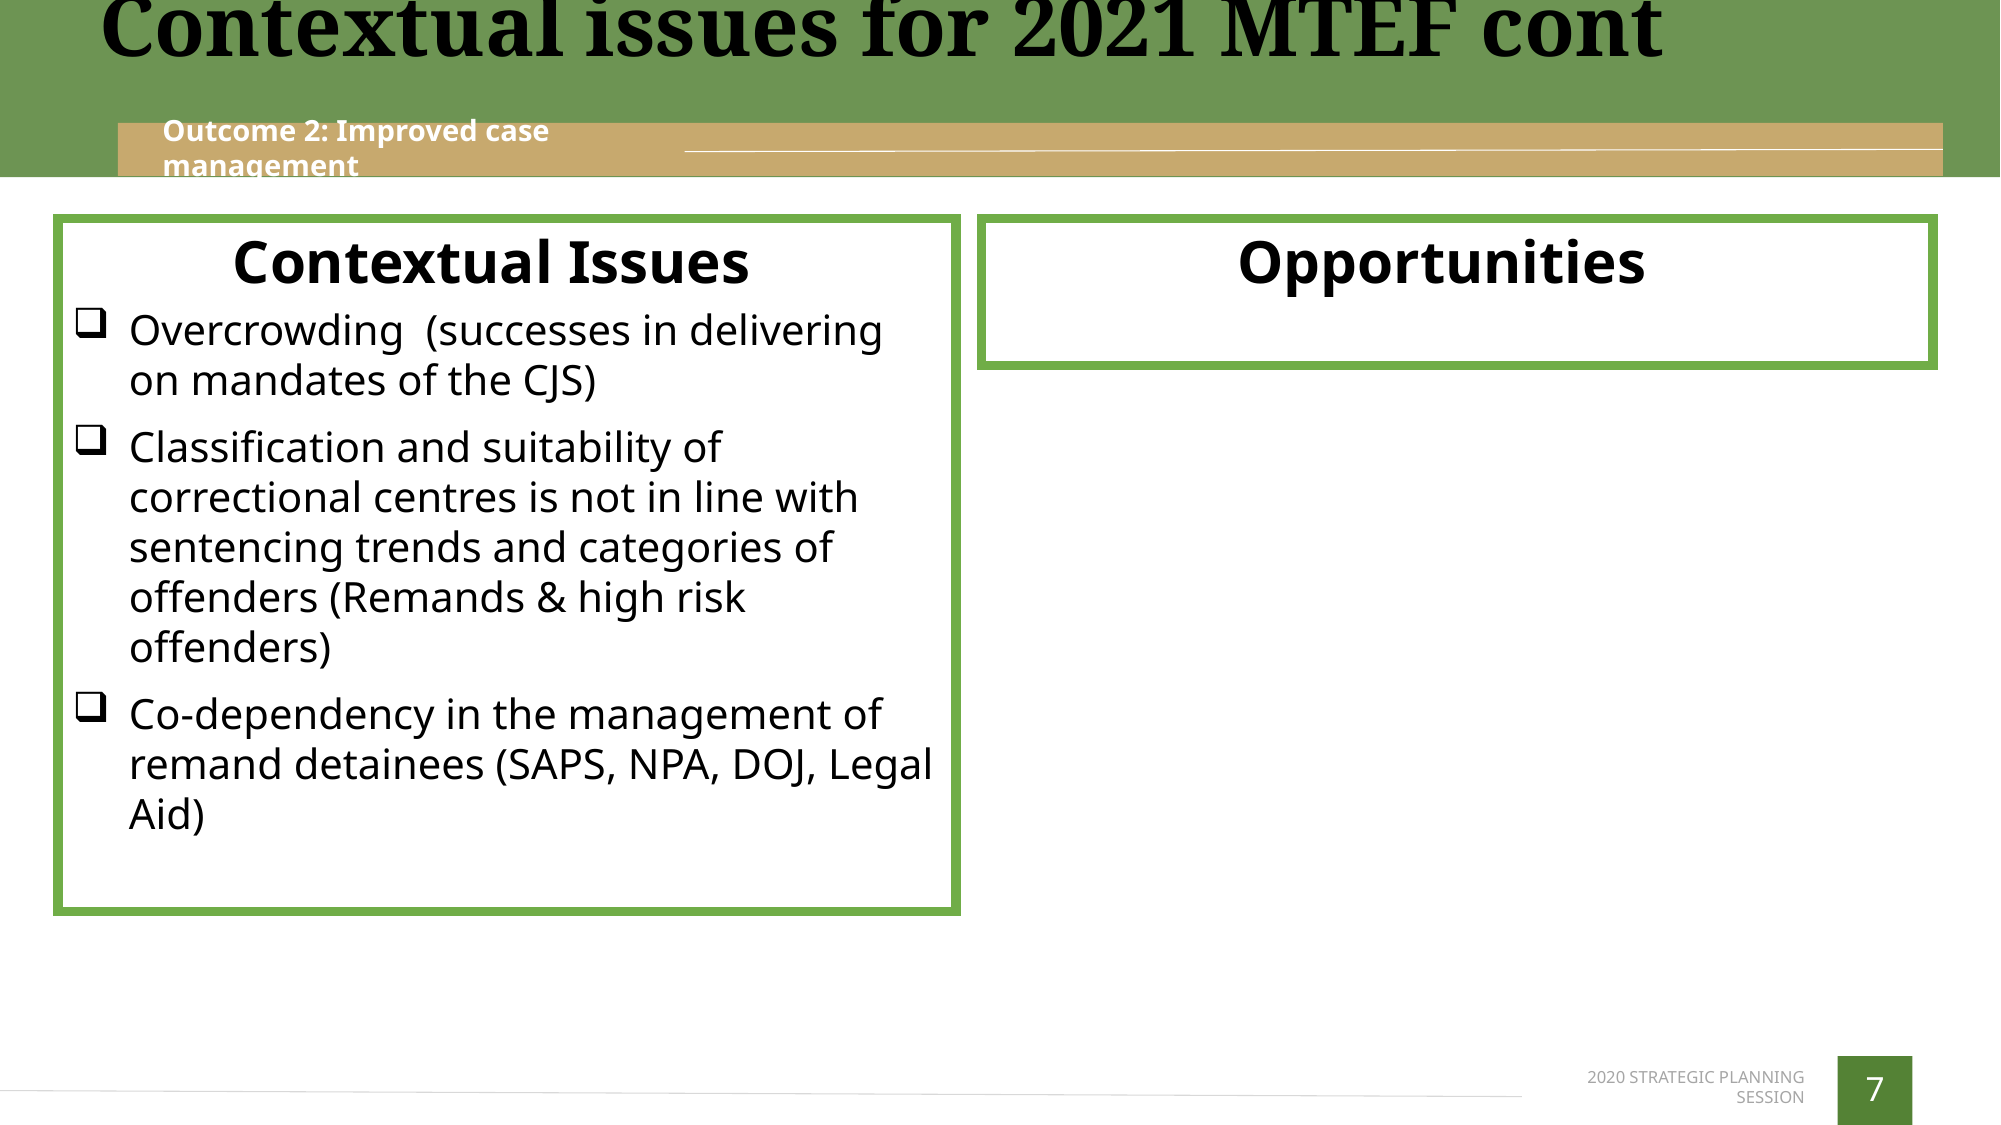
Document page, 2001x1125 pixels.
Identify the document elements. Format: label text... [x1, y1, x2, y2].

text_box Contextual issues for 2021 MTEF cont [84, 0, 1879, 97]
text_box Opportunities [980, 217, 1934, 367]
text_box Outcome 2: Improved case management [162, 112, 685, 183]
text_box Contextual Issues Overcrowding (successes in delivering on mandates of the CJS) Classification and suitability of correctional centres is not in line with sentencing trends and categories of offenders (Remands & high risk offenders) Co-dependency in the management of remand detainees (SAPS, NPA, DOJ, Legal Aid) [57, 217, 957, 913]
